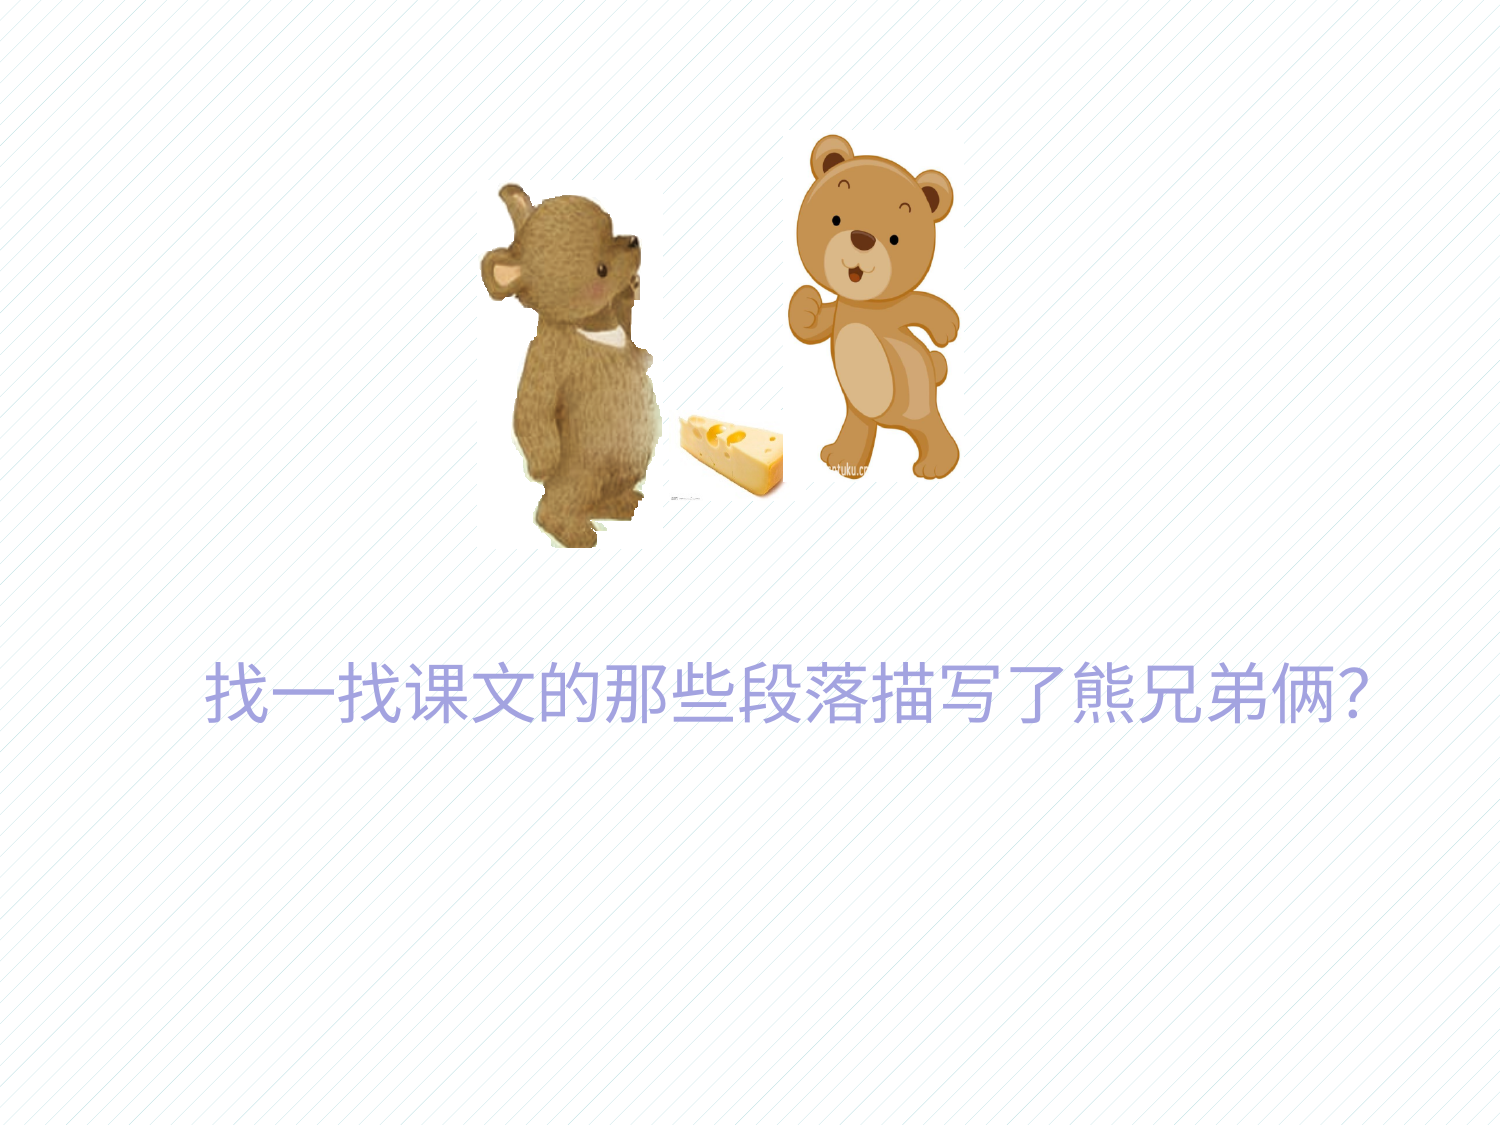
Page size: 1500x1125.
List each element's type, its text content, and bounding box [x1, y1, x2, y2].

picture [477, 180, 663, 549]
picture [669, 130, 964, 501]
text_box 找一找课文的那些段落描写了熊兄弟俩？ [18, 499, 1500, 872]
